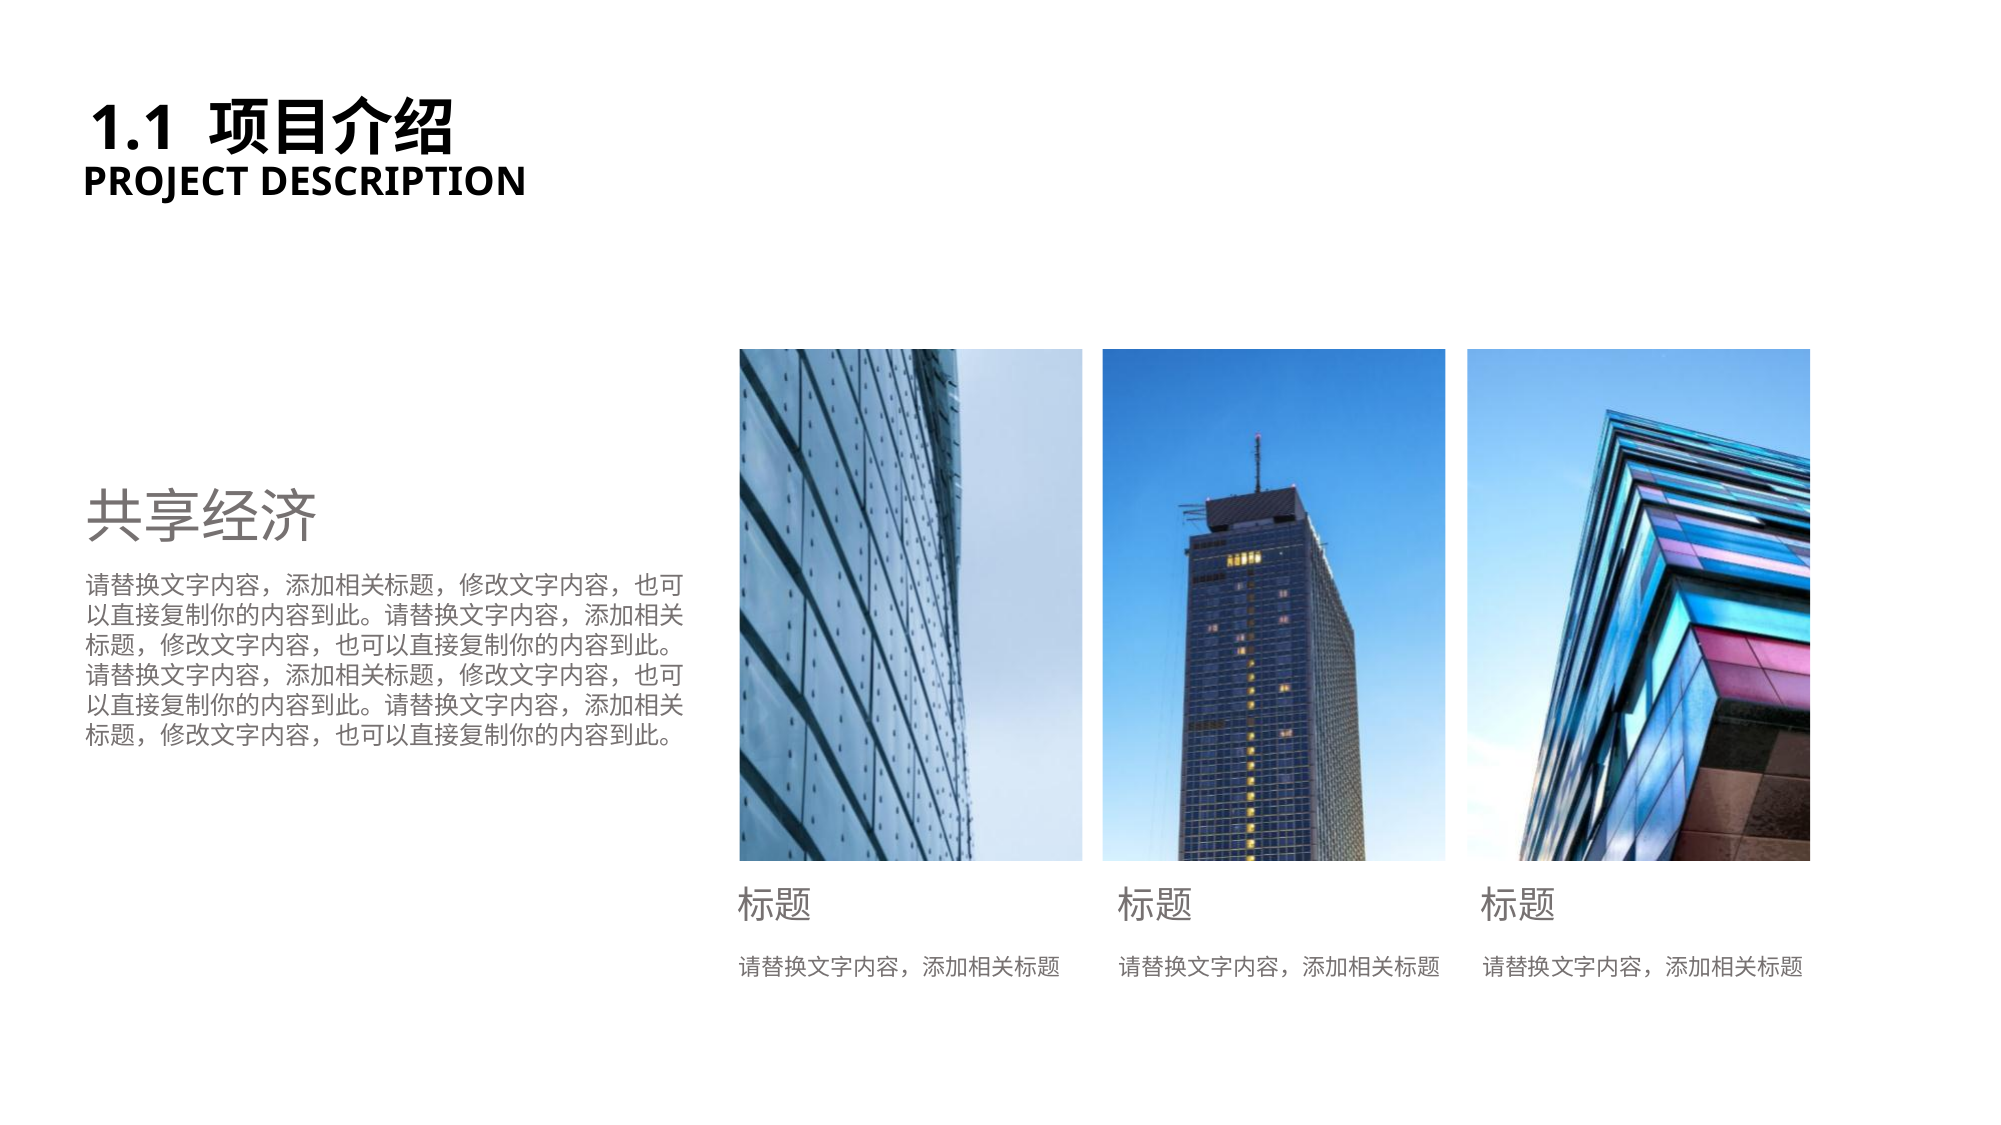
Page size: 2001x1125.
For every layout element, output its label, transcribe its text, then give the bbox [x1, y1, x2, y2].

text_box 请替换文字内容，添加相关标题 [723, 931, 1103, 988]
text_box 标题 [1465, 873, 1782, 934]
text_box 请替换文字内容，添加相关标题 [1104, 931, 1467, 988]
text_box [70, 471, 996, 760]
text_box 请替换文字内容，添加相关标题 [1467, 931, 1859, 988]
picture [1102, 349, 1446, 861]
picture [739, 349, 1083, 861]
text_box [91, 82, 519, 208]
text_box 标题 [722, 873, 1038, 934]
picture [1467, 349, 1811, 861]
text_box 标题 [1102, 873, 1419, 934]
